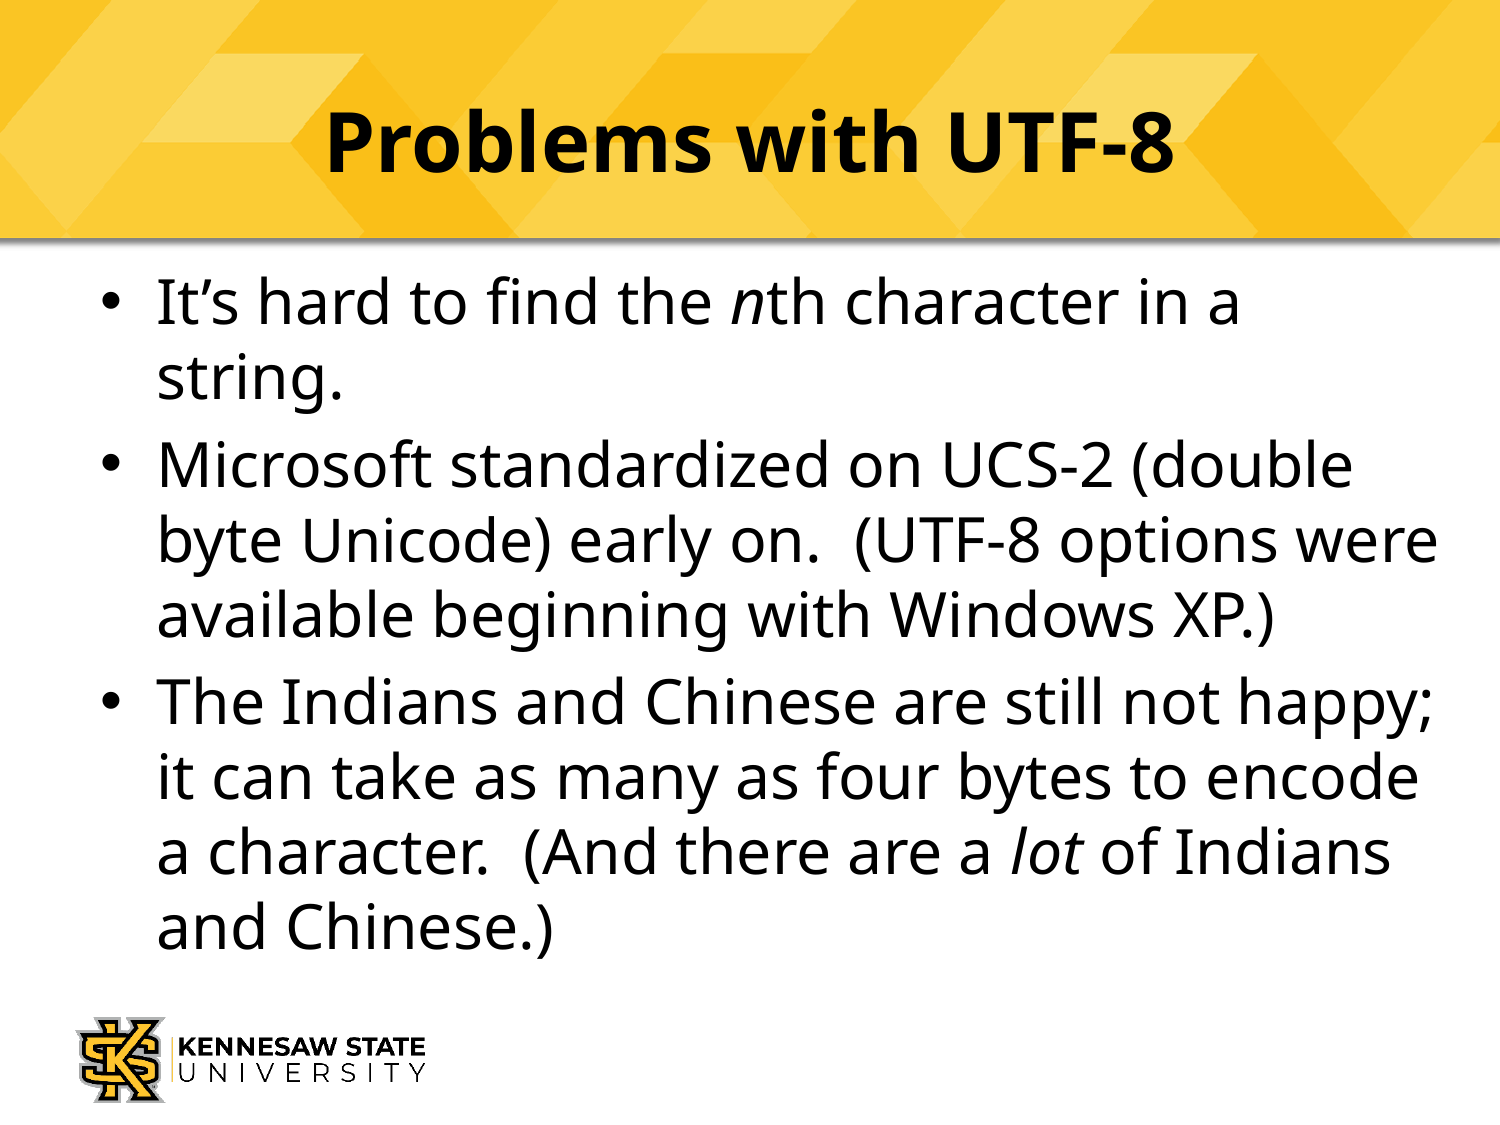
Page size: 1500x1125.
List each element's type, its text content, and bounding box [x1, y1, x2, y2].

title Problems with UTF-8 [75, 45, 1425, 233]
list It’s hard to find the nth character in a string. Microsoft standardized on UCS-2 (double byte Unicode) early on. (UTF-8 options were available beginning with Windows XP.) The Indians and Chinese are still not happy; it can take as many as four bytes to encode a character. (And there are a lot of Indians and Chinese.) [85, 254, 1463, 998]
picture [75, 1017, 425, 1103]
picture [0, 0, 1500, 251]
